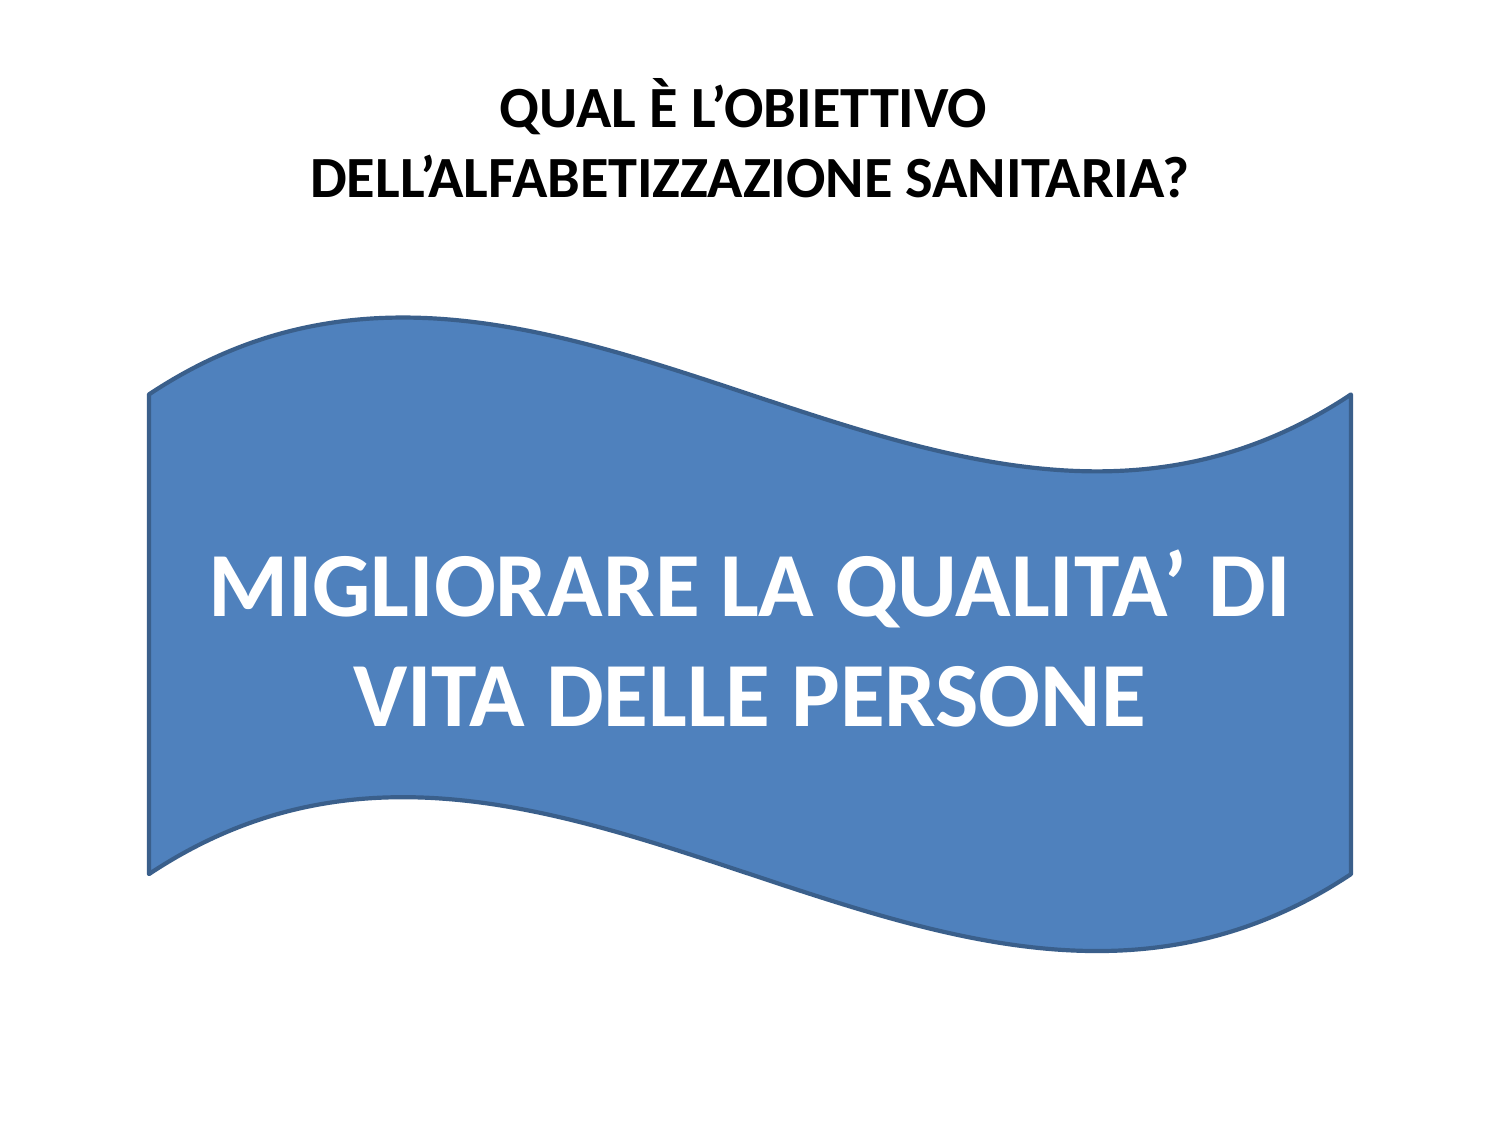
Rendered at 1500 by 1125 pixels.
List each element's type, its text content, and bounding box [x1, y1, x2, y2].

title QUAL È L’OBIETTIVO DELL’ALFABETIZZAZIONE SANITARIA? [75, 45, 1425, 233]
text_box MIGLIORARE LA QUALITA’ DI VITA DELLE PERSONE [146, 315, 1354, 954]
